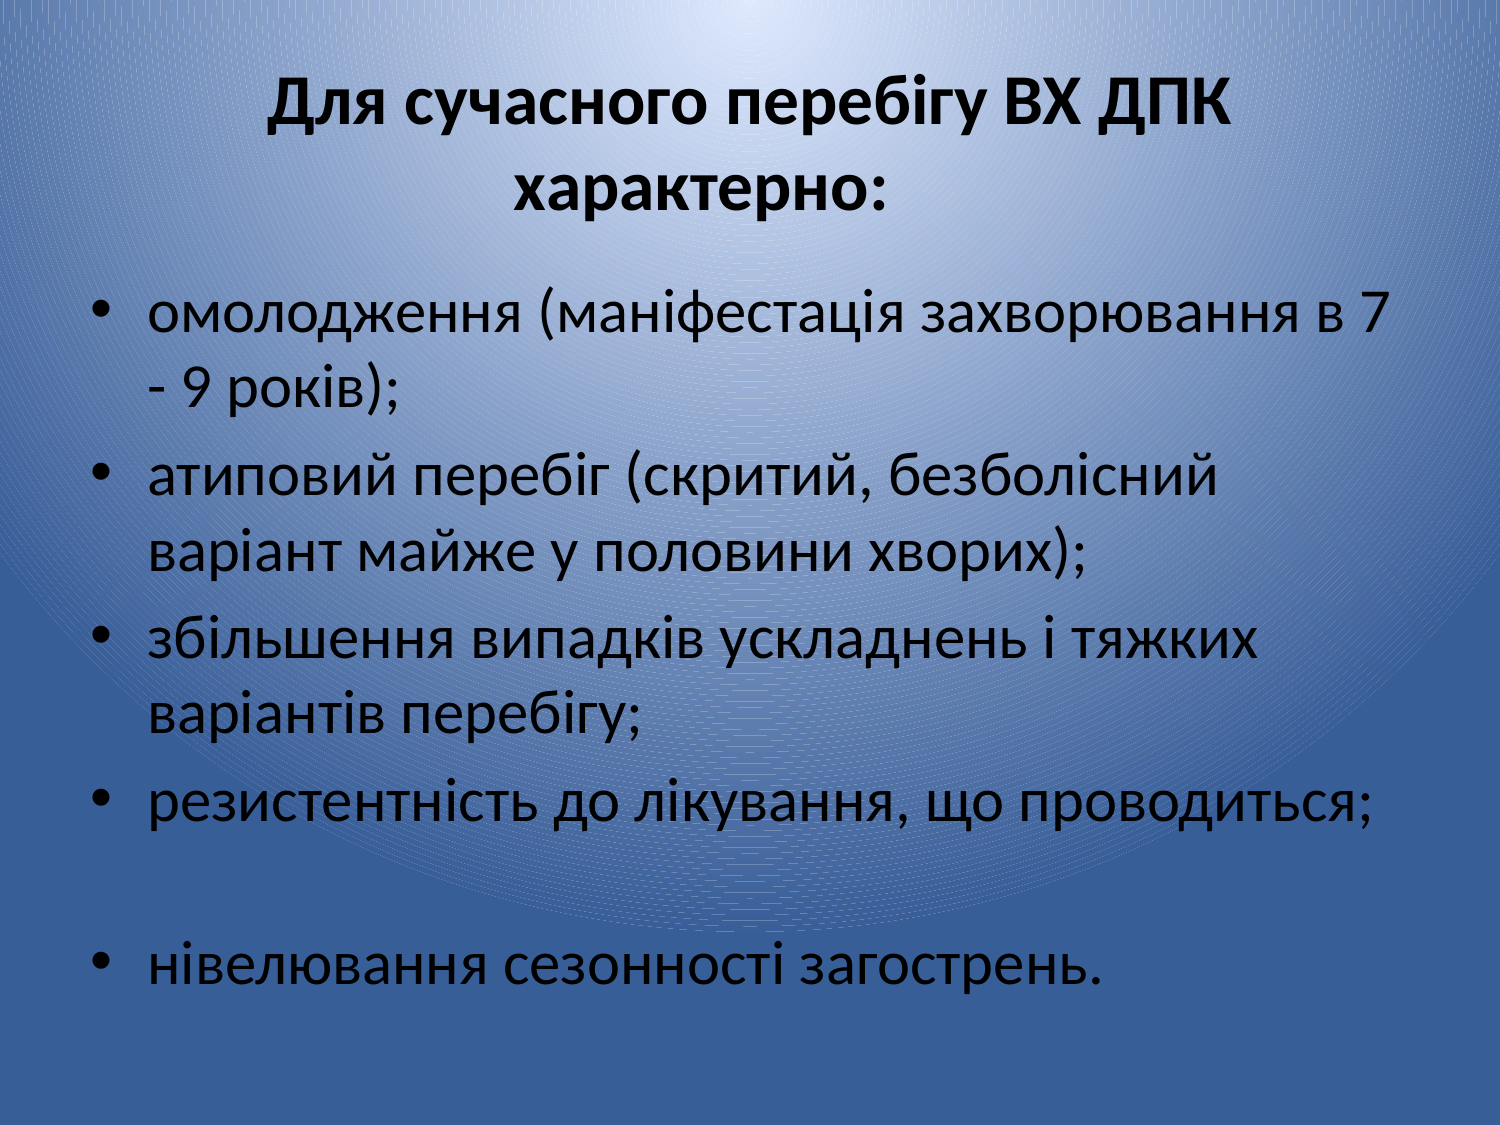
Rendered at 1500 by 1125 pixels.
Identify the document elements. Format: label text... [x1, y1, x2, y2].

title Для сучасного перебiгу ВХ ДПК характерно: [75, 45, 1425, 233]
list омолодження (манiфестацiя захворювання в 7 - 9 рокiв); атиповий перебiг (скритий, безболiсний варiант майже у половини хворих); збiльшення випадкiв ускладнень i тяжких варiантiв перебiгу; резистентнiсть до лiкування, що проводиться; нiвелювання сезонностi загострень. [75, 262, 1425, 1005]
